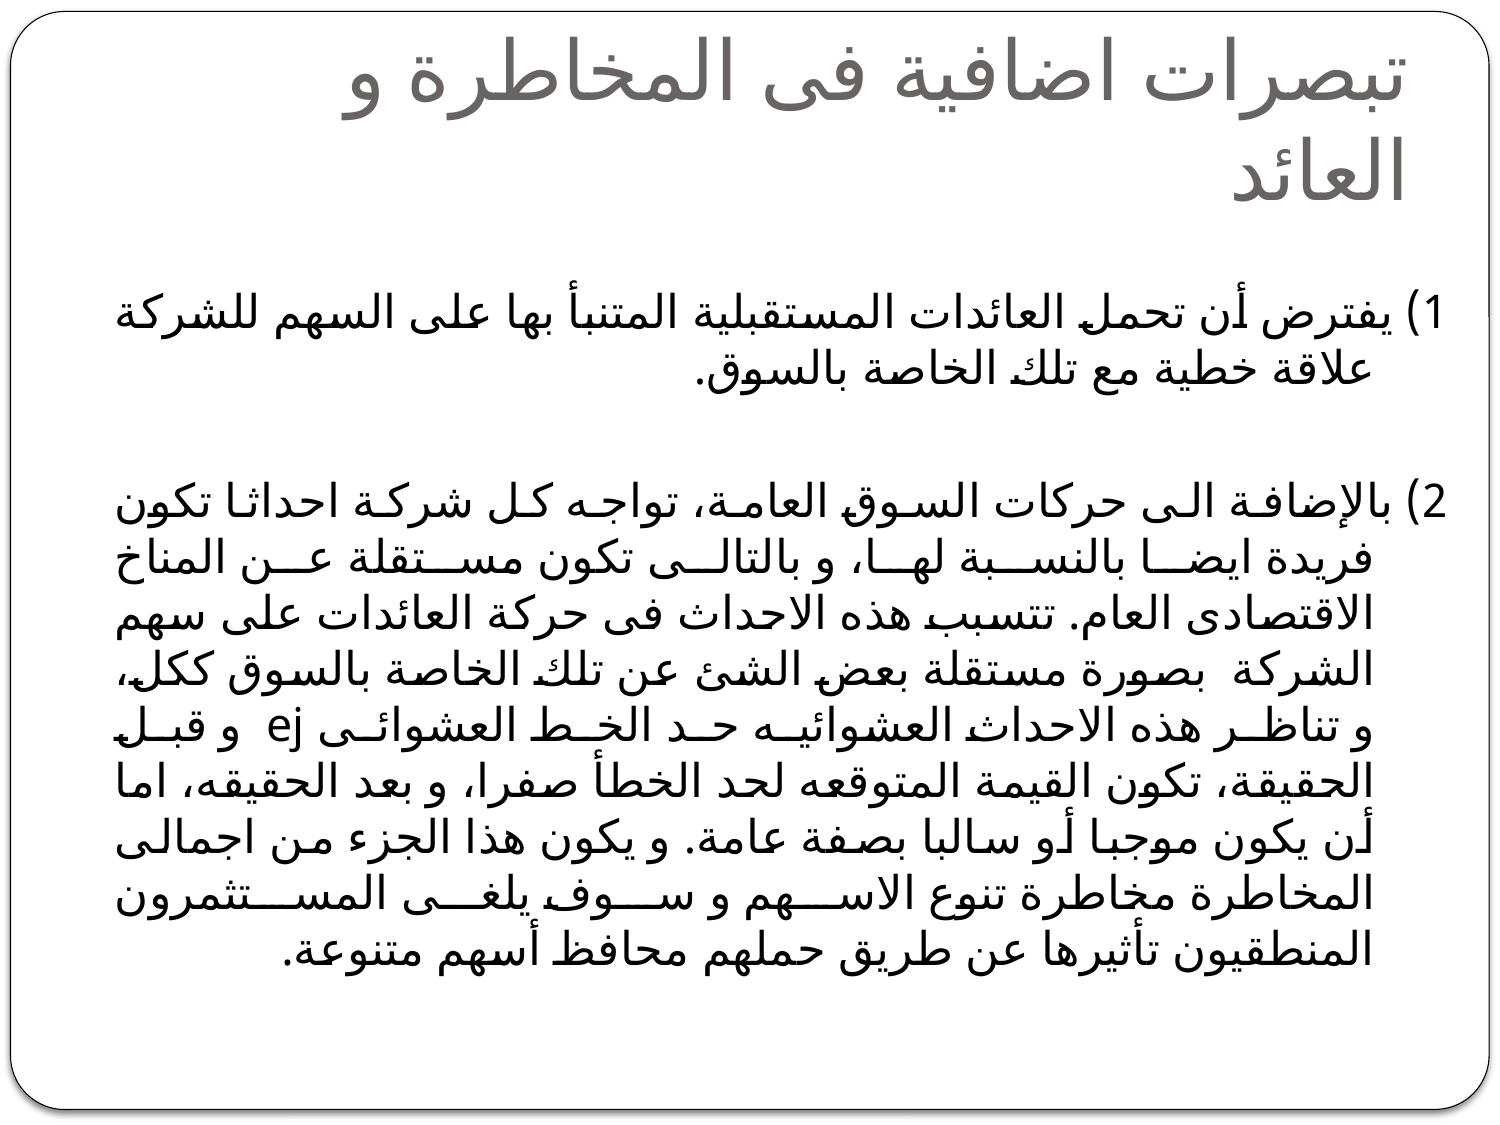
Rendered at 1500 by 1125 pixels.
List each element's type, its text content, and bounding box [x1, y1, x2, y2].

title تبصرات اضافية فى المخاطرة و العائد [150, 45, 1425, 233]
list 1) يفترض أن تحمل العائدات المستقبلية المتنبأ بها على السهم للشركة علاقة خطية مع تلك الخاصة بالسوق. 2) بالإضافة الى حركات السوق العامة، تواجه كل شركة احداثا تكون فريدة ايضا بالنسبة لها، و بالتالى تكون مستقلة عن المناخ الاقتصادى العام. تتسبب هذه الاحداث فى حركة العائدات على سهم الشركة بصورة مستقلة بعض الشئ عن تلك الخاصة بالسوق ككل، و تناظر هذه الاحداث العشوائيه حد الخط العشوائى ej و قبل الحقيقة، تكون القيمة المتوقعه لحد الخطأ صفرا، و بعد الحقيقه، اما أن يكون موجبا أو سالبا بصفة عامة. و يكون هذا الجزء من اجمالى المخاطرة مخاطرة تنوع الاسهم و سوف يلغى المستثمرون المنطقيون تأثيرها عن طريق حملهم محافظ أسهم متنوعة. [99, 275, 1463, 988]
